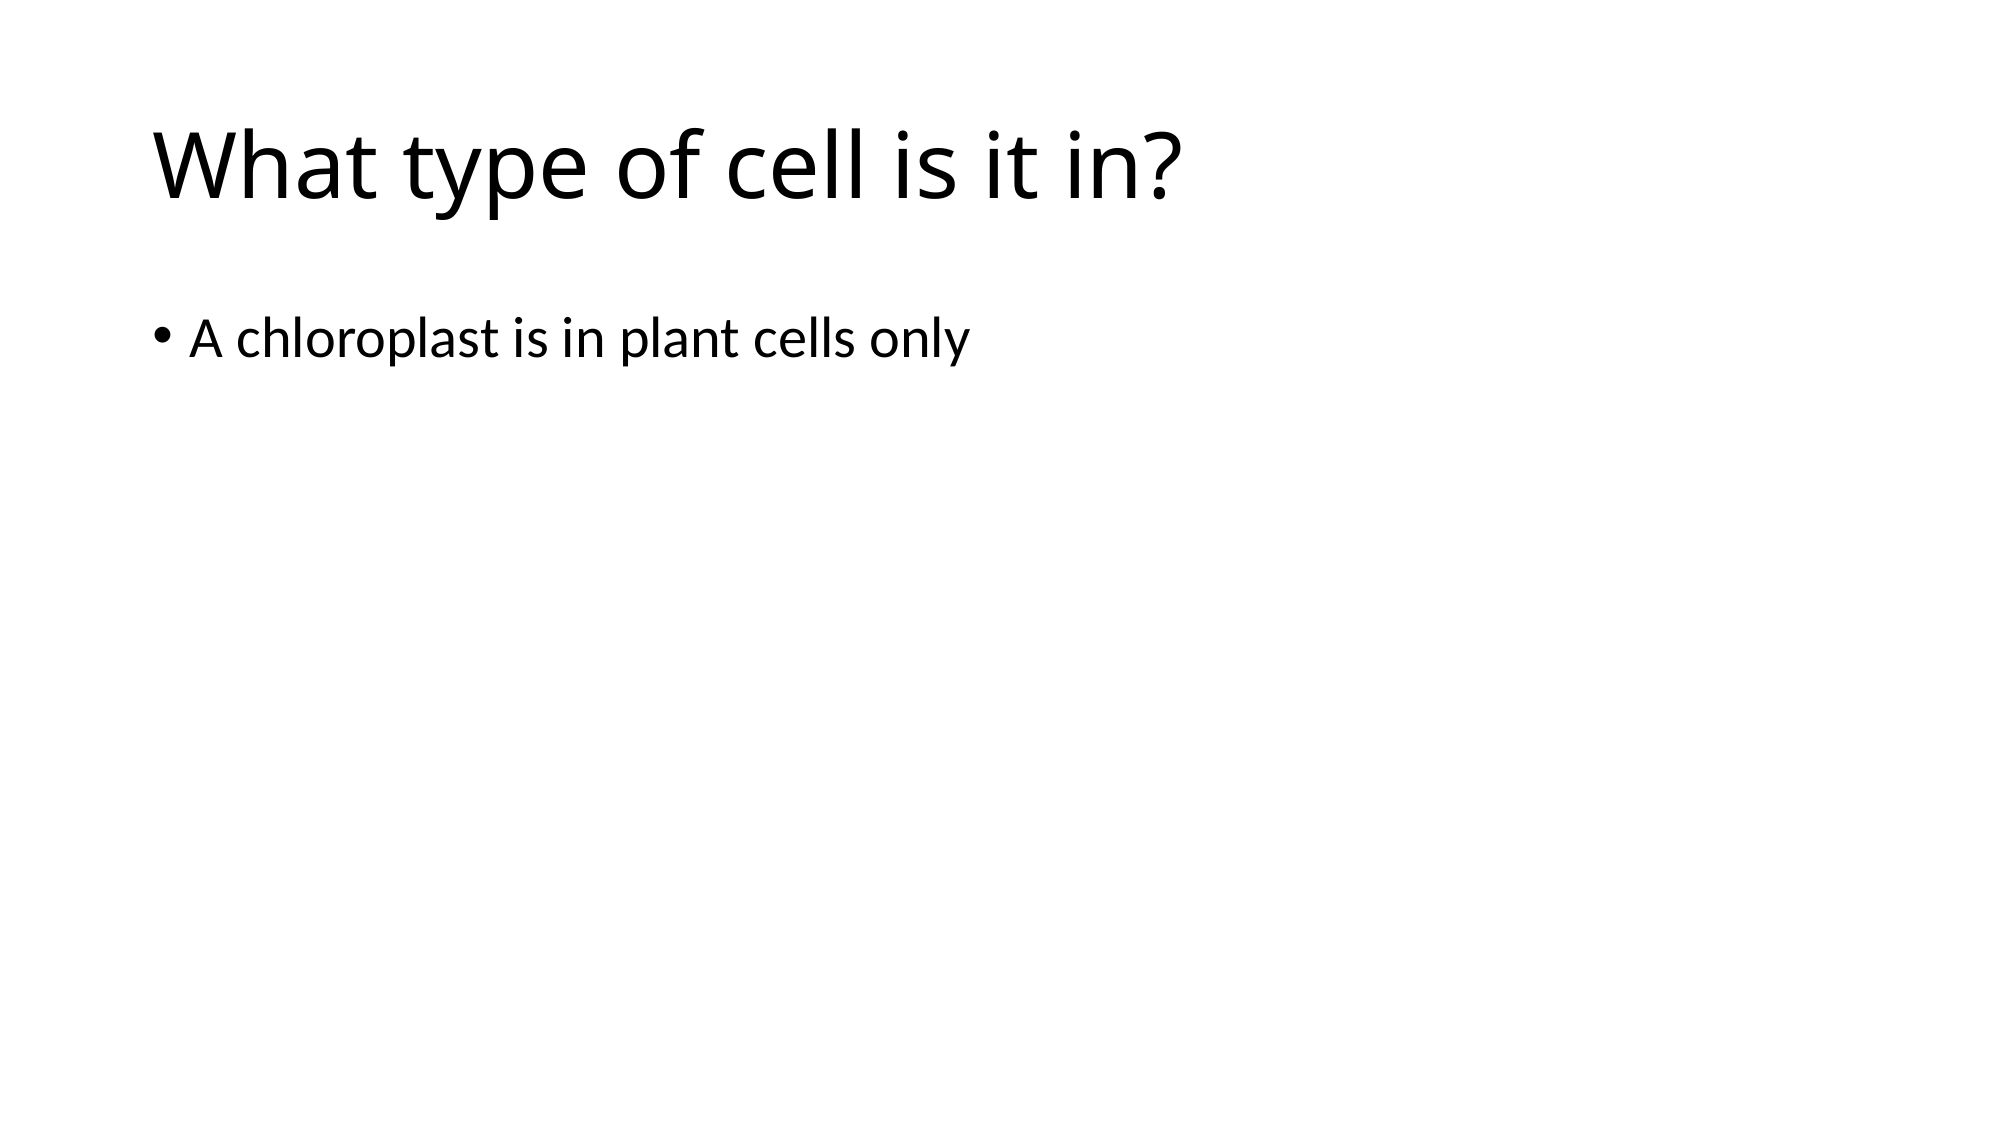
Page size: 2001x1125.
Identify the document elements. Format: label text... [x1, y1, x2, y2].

title What type of cell is it in? [137, 59, 1863, 278]
list A chloroplast is in plant cells only [137, 299, 1863, 1014]
